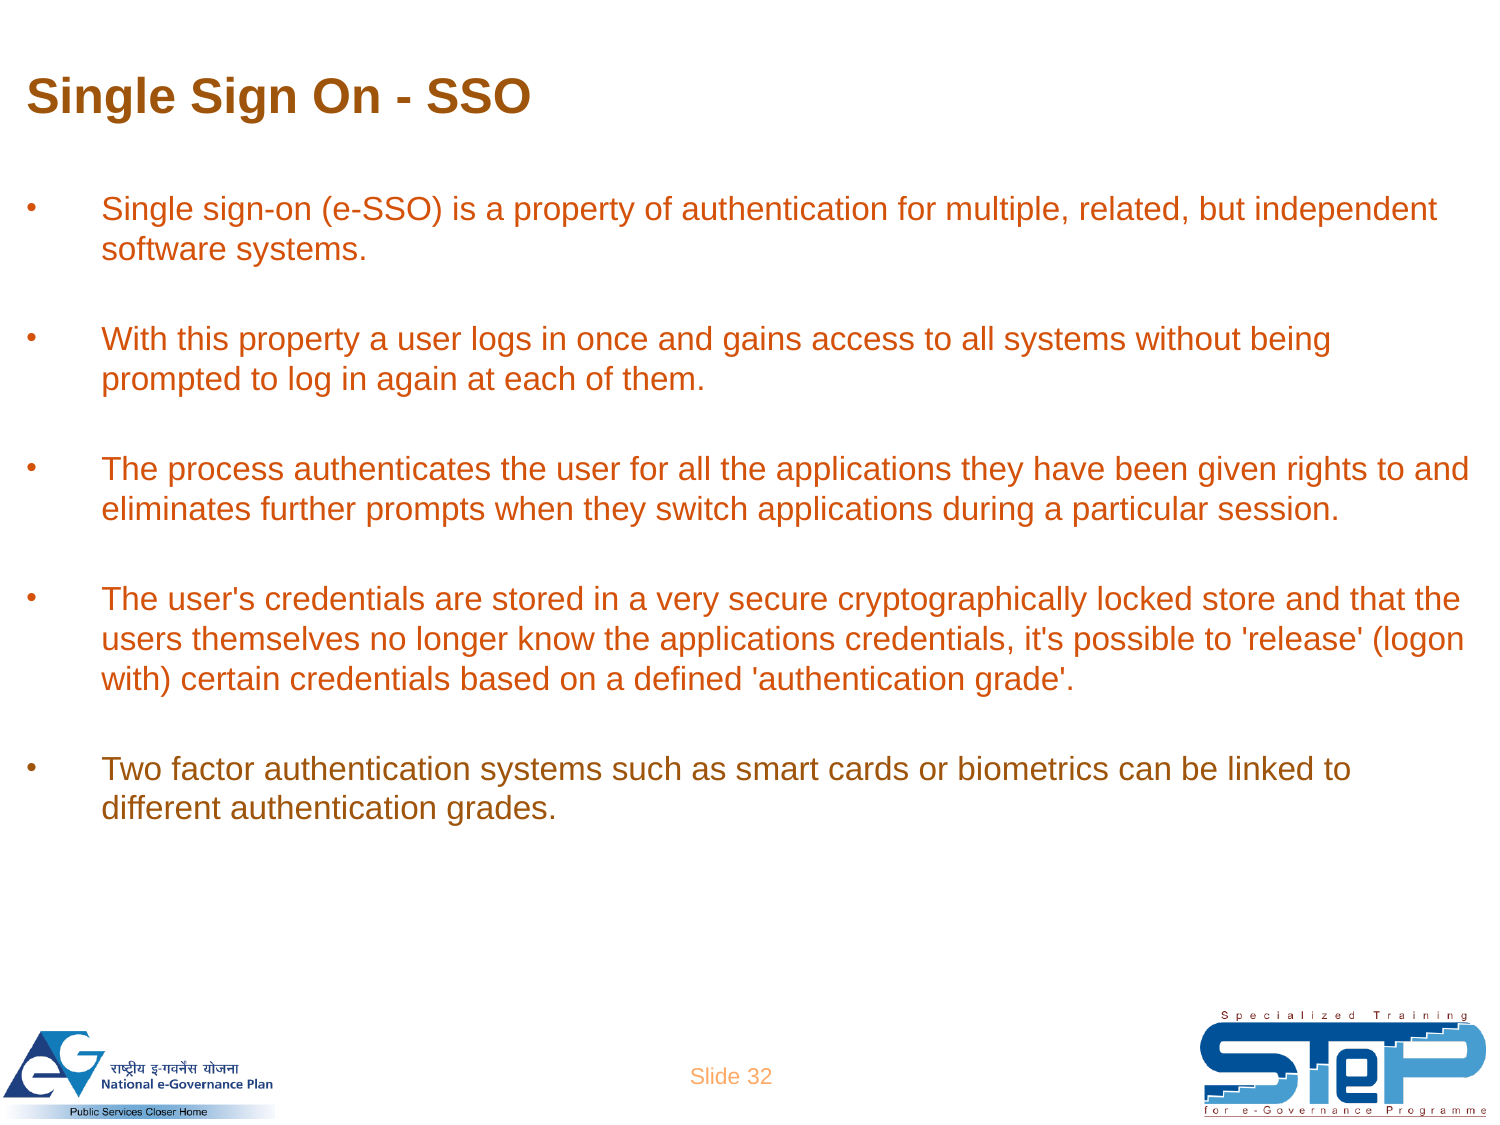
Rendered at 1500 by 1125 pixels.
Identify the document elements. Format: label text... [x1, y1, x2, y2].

picture [1200, 1011, 1486, 1117]
list Single sign-on (e-SSO) is a property of authentication for multiple, related, but independent software systems. With this property a user logs in once and gains access to all systems without being prompted to log in again at each of them. The process authenticates the user for all the applications they have been given rights to and eliminates further prompts when they switch applications during a particular session. The user's credentials are stored in a very secure cryptographically locked store and that the users themselves no longer know the applications credentials, it's possible to 'release' (logon with) certain credentials based on a defined 'authentication grade'. Two factor authentication systems such as smart cards or biometrics can be linked to different authentication grades. [26, 187, 1474, 899]
title Single Sign On - SSO [26, 63, 1472, 187]
picture [2, 1031, 275, 1119]
